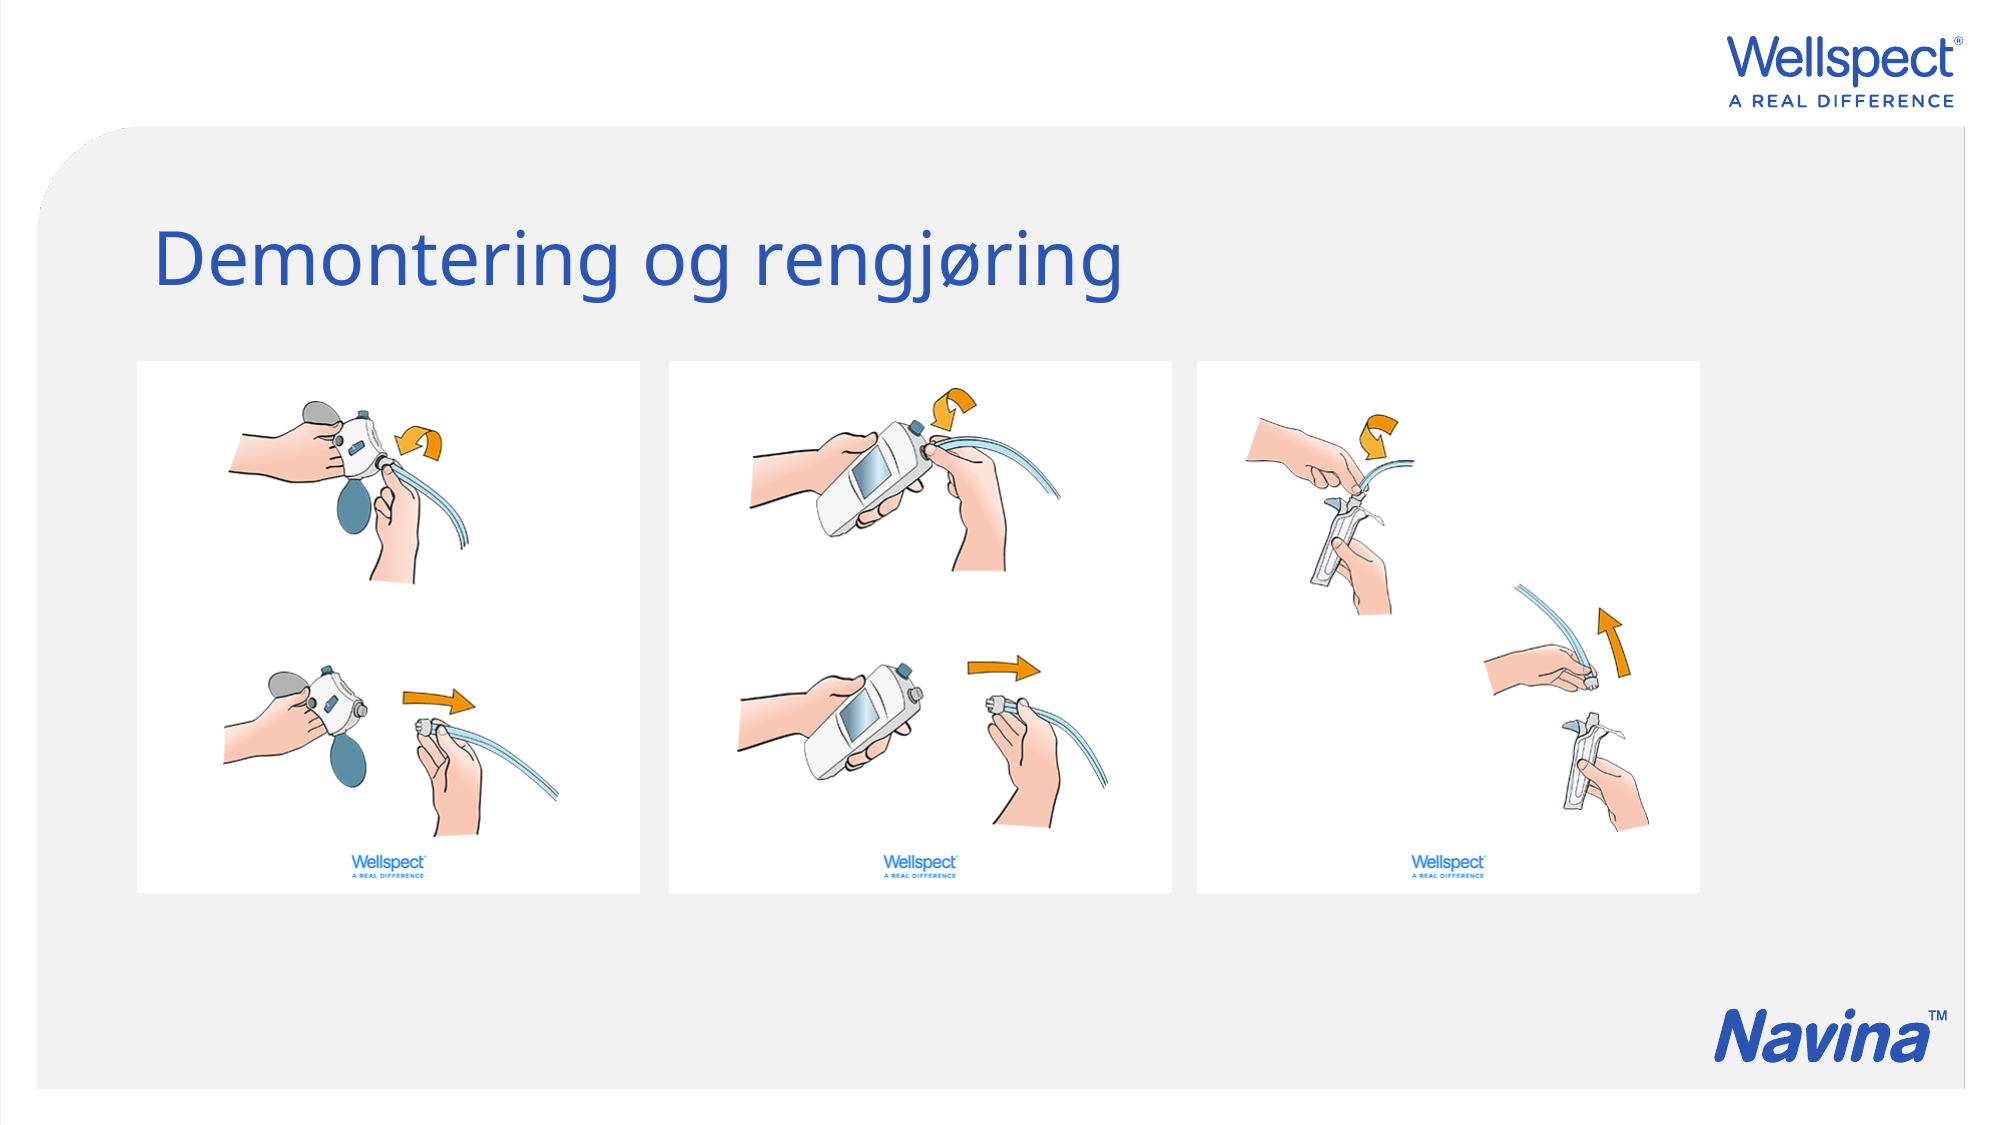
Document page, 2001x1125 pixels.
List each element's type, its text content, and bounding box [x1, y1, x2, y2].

picture [0, 0, 2001, 1125]
title Demontering og rengjøring [137, 160, 1863, 362]
